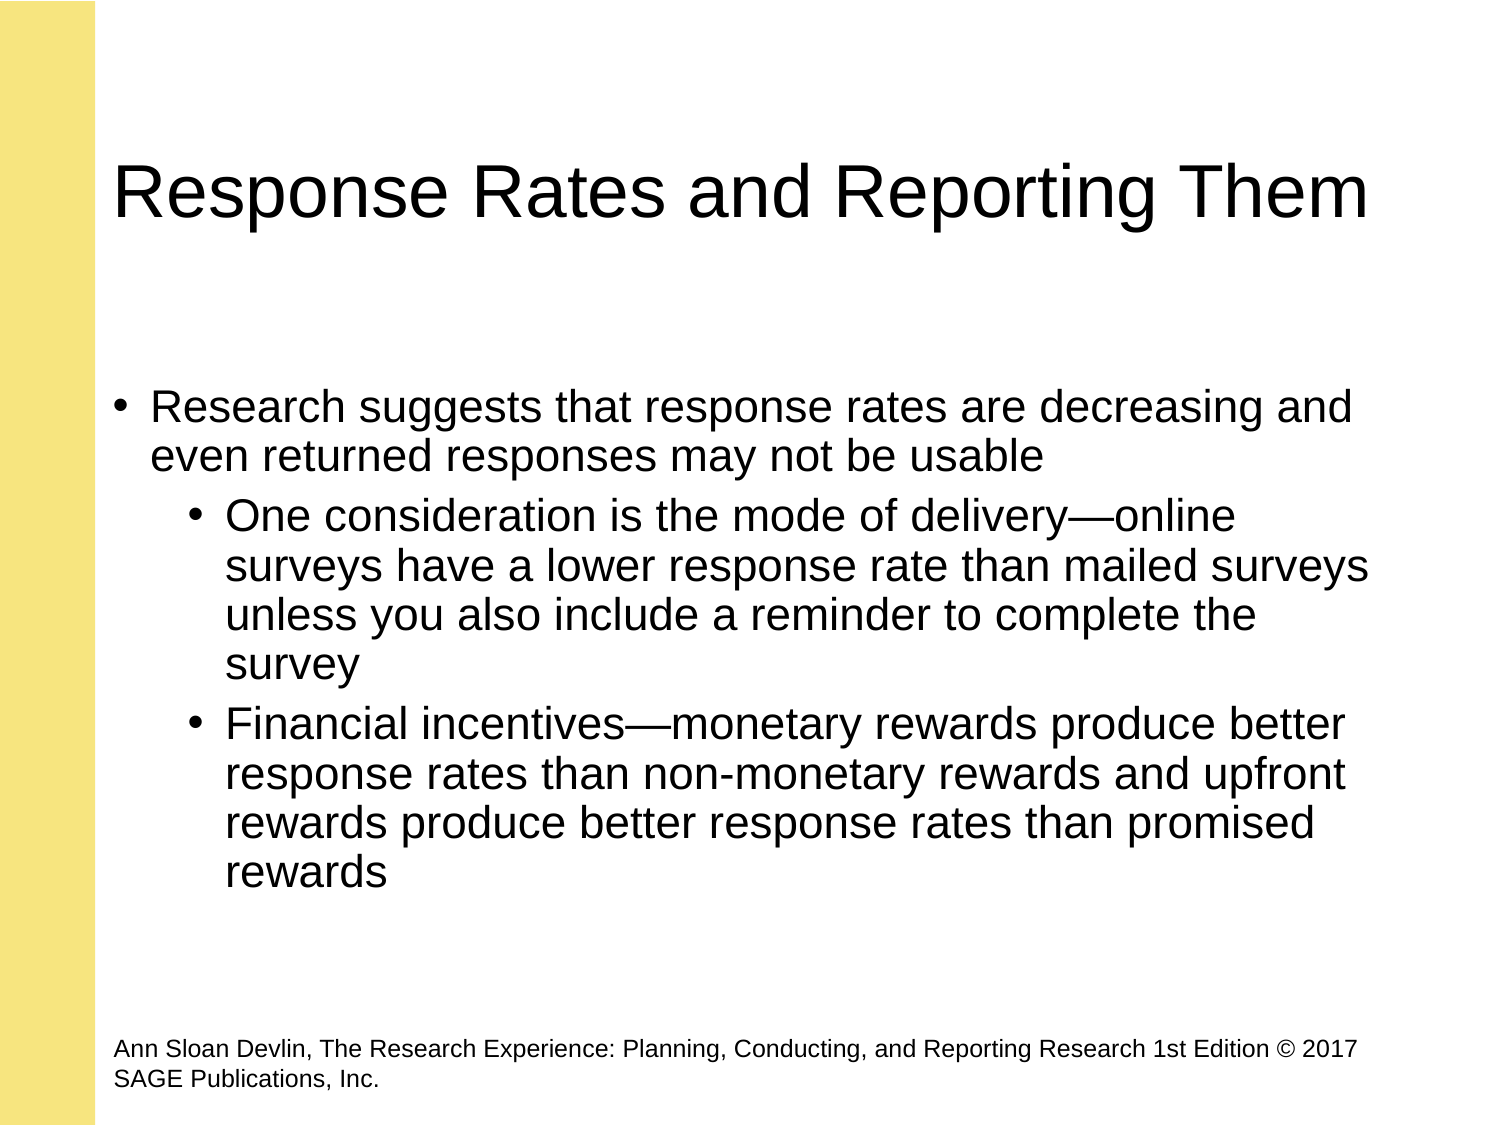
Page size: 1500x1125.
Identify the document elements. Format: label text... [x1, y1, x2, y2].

picture [0, 1, 96, 1125]
list Research suggests that response rates are decreasing and even returned responses may not be usable One consideration is the mode of delivery—online surveys have a lower response rate than mailed surveys unless you also include a reminder to complete the survey Financial incentives—monetary rewards produce better response rates than non-monetary rewards and upfront rewards produce better response rates than promised rewards [97, 375, 1389, 913]
title Response Rates and Reporting Them [97, 125, 1392, 262]
